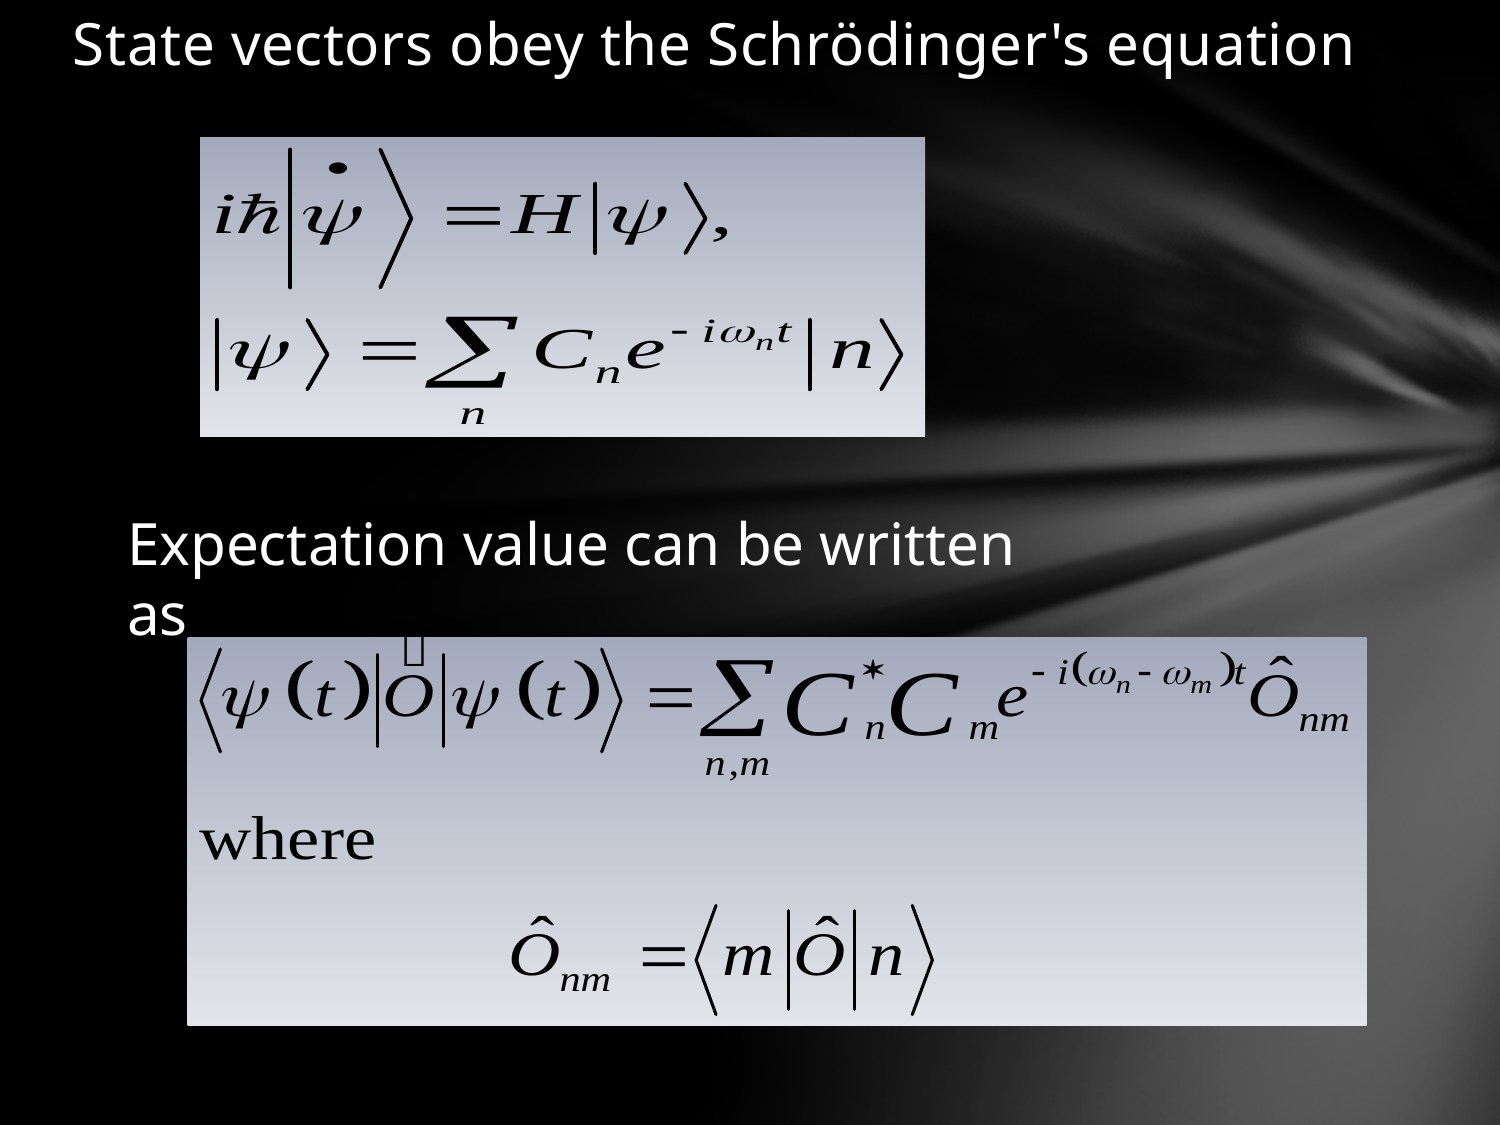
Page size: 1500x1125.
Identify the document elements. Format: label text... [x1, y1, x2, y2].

text_box Expectation value can be written as [112, 500, 1048, 754]
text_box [199, 137, 926, 437]
list State vectors obey the Schrödinger's equation [57, 0, 1413, 1075]
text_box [187, 637, 1367, 1026]
